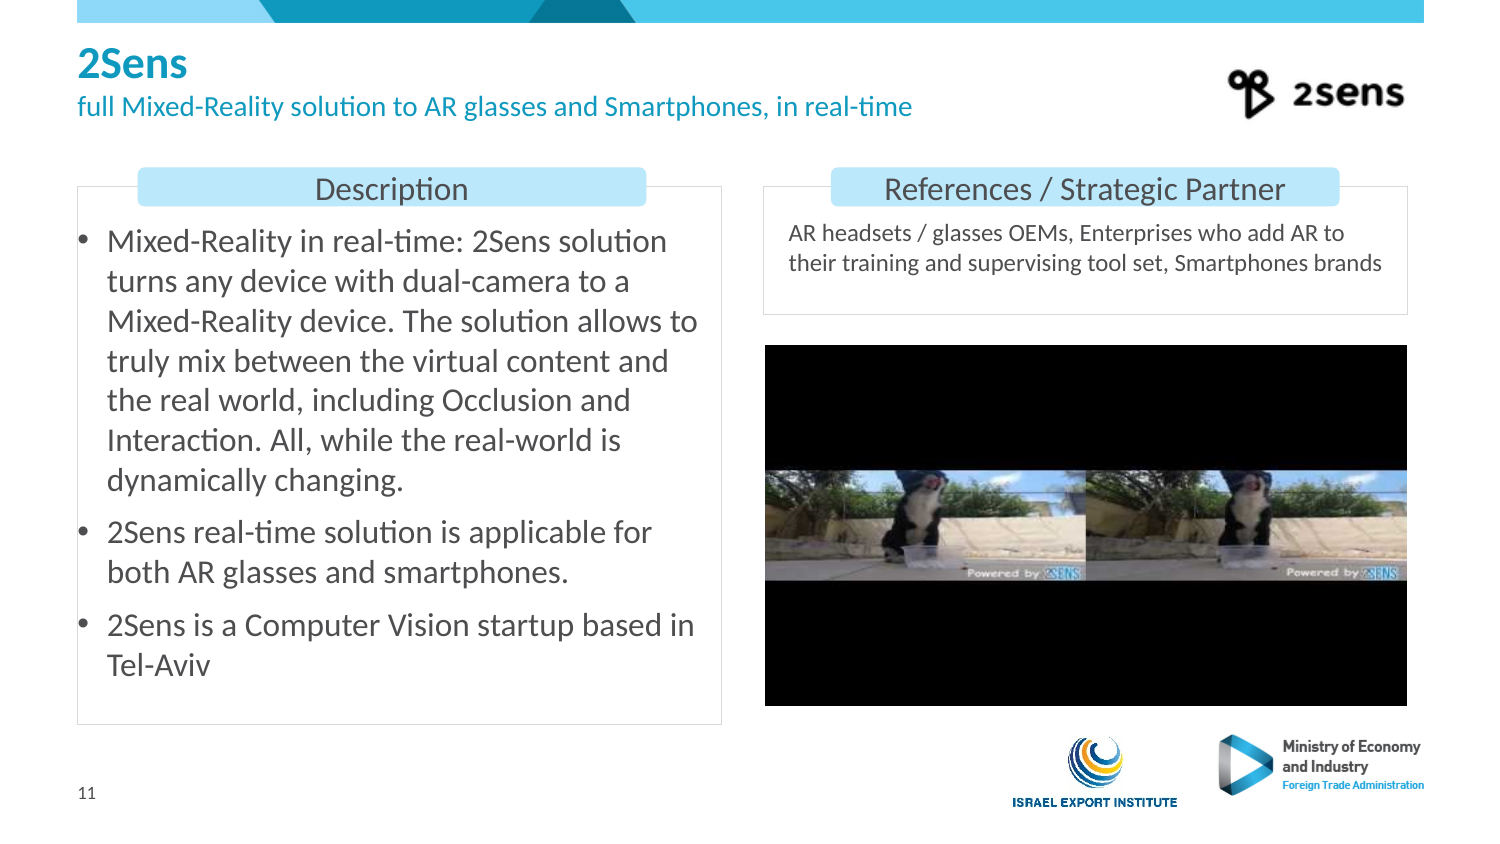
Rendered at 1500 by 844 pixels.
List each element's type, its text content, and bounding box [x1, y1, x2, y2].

list Mixed-Reality in real-time: 2Sens solution turns any device with dual-camera to a Mixed-Reality device. The solution allows to truly mix between the virtual content and the real world, including Occlusion and Interaction. All, while the real-world is dynamically changing. 2Sens real-time solution is applicable for both AR glasses and smartphones. 2Sens is a Computer Vision startup based in Tel-Aviv [77, 186, 722, 725]
picture [0, 0, 1500, 844]
text_box Description [137, 167, 647, 207]
text_box References / Strategic Partner [830, 167, 1340, 207]
text_box AR headsets / glasses OEMs, Enterprises who add AR to their training and supervising tool set, Smartphones brands [763, 186, 1408, 315]
text_box [780, 155, 1424, 713]
title 2Sens full Mixed-Reality solution to AR glasses and Smartphones, in real-time [77, 27, 1423, 130]
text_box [764, 344, 1408, 707]
